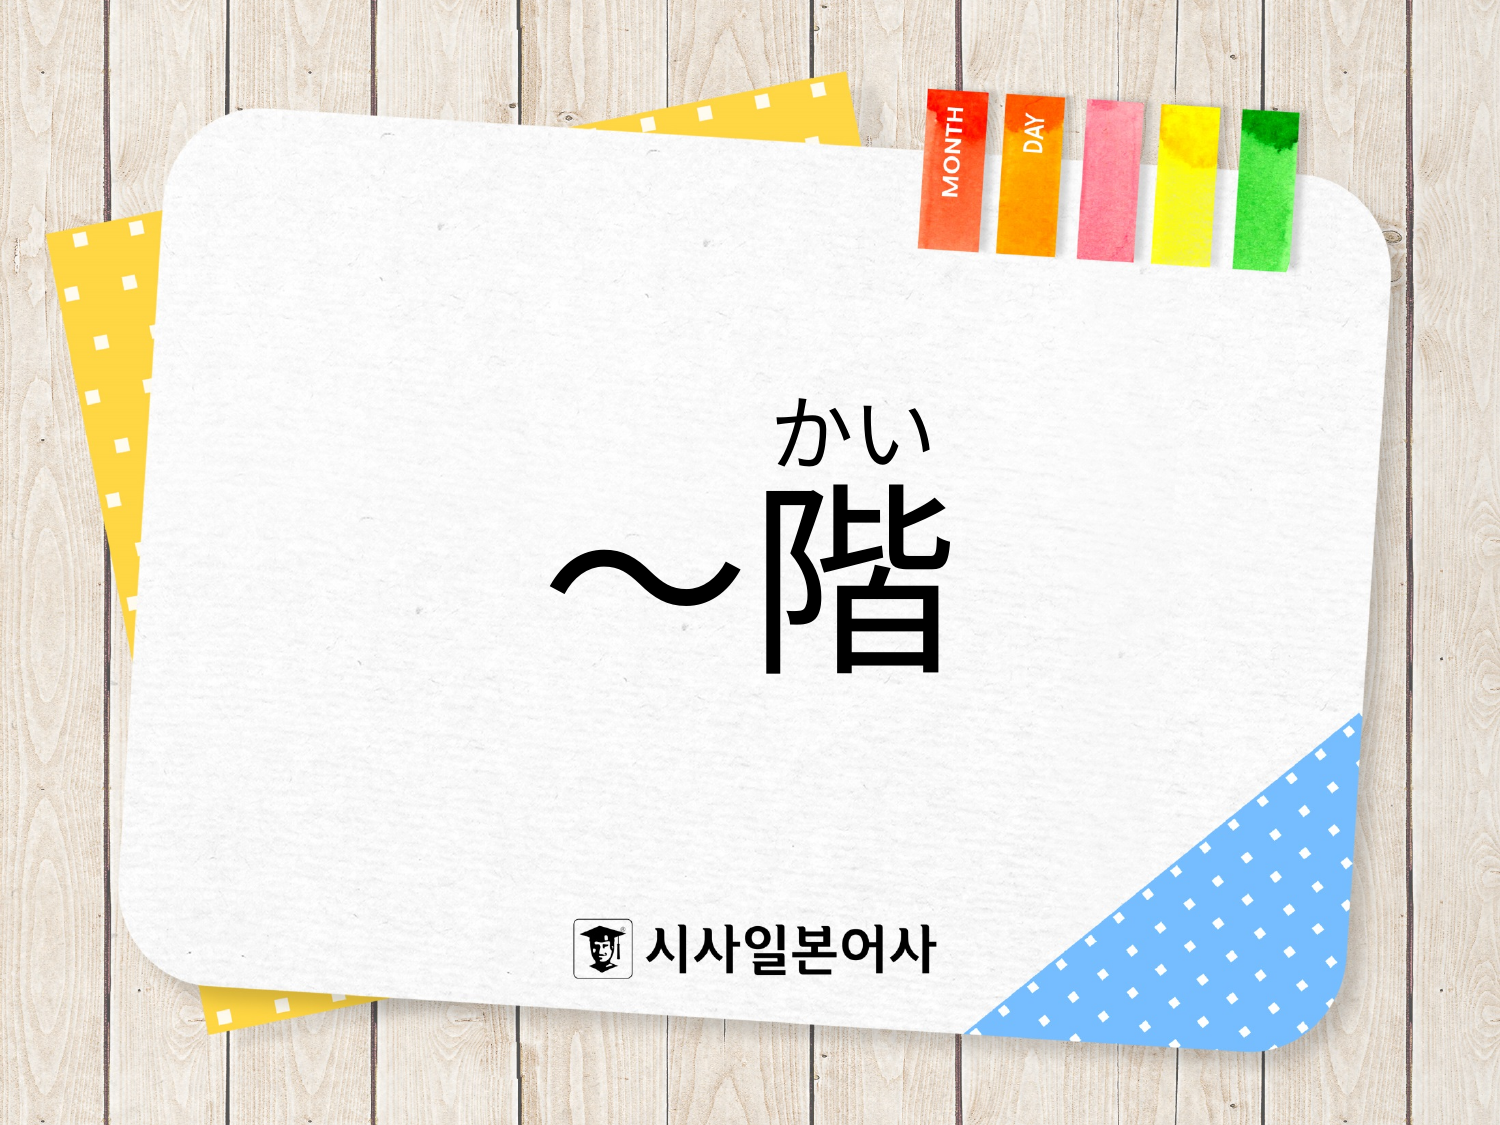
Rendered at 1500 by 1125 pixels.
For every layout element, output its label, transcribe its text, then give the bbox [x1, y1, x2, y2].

text_box かい [755, 373, 952, 489]
picture [0, 0, 1500, 1125]
title ～階 [75, 338, 1425, 811]
